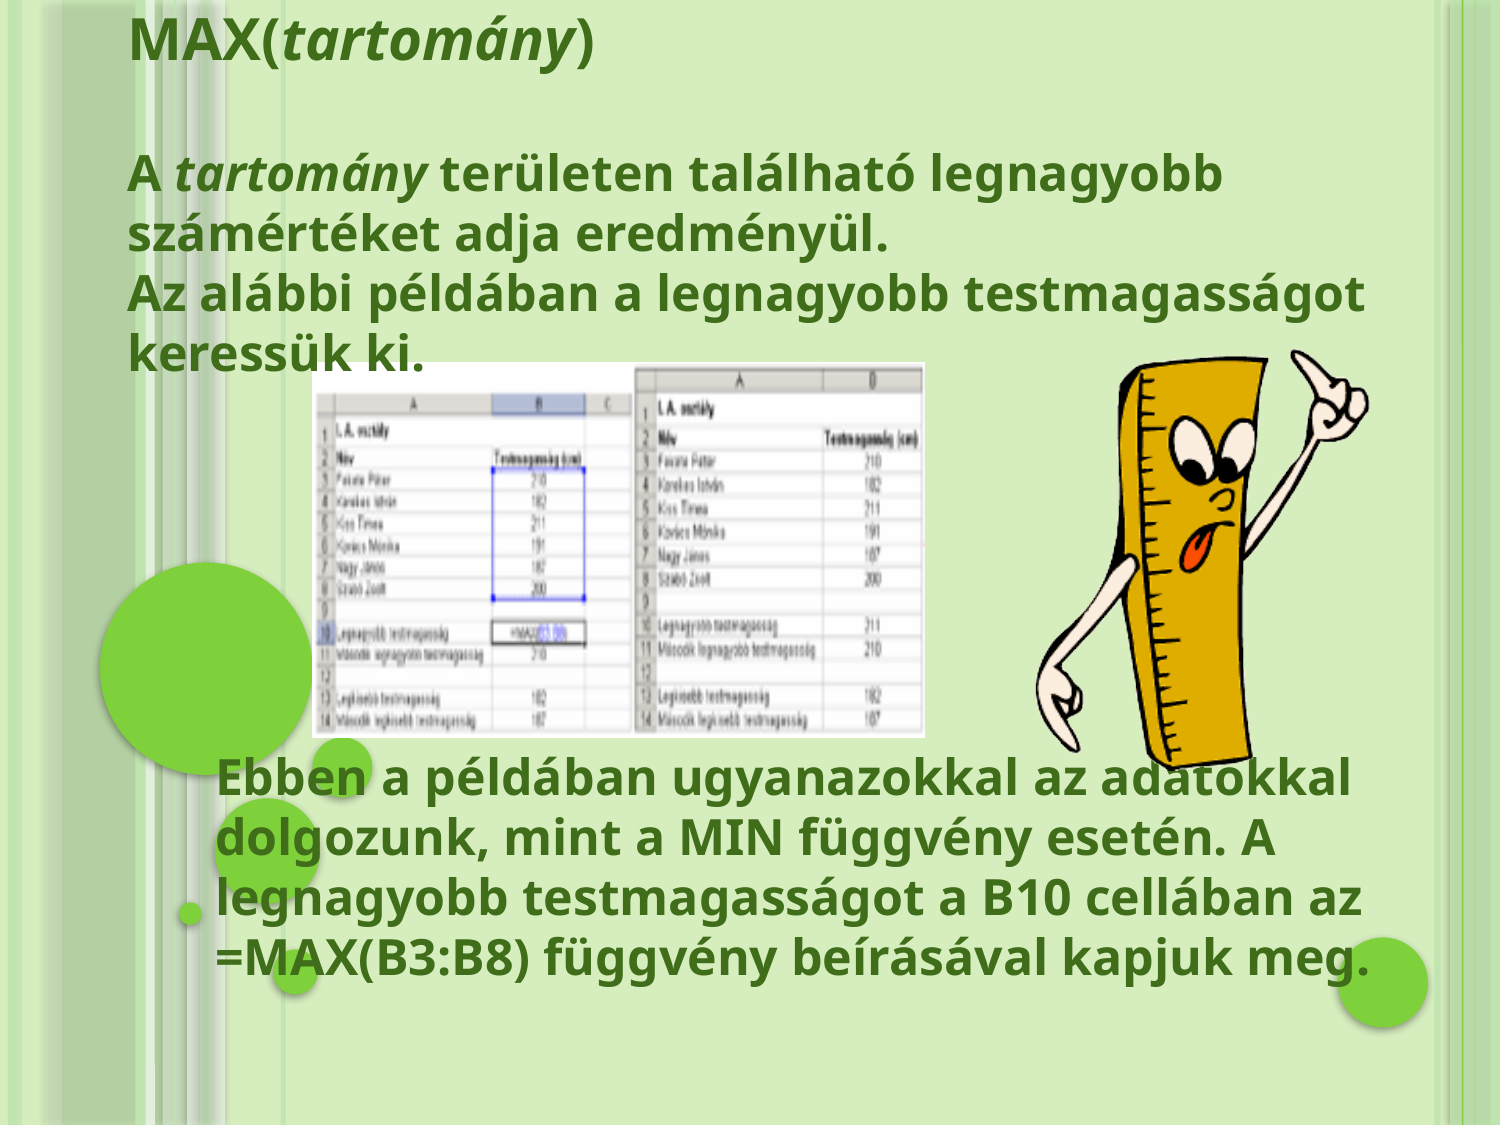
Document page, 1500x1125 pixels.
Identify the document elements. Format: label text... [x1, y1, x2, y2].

text_box Ebben a példában ugyanazokkal az adatokkal dolgozunk, mint a MIN függvény esetén. A legnagyobb testmagasságot a B10 cellában az =MAX(B3:B8) függvény beírásával kapjuk meg. [199, 737, 1475, 993]
text_box MAX(tartomány) A tartomány területen található legnagyobb számértéket adja eredményül. Az alábbi példában a legnagyobb testmagasságot keressük ki. [112, 0, 1400, 235]
picture [1024, 349, 1373, 771]
picture [311, 361, 926, 738]
text_box MAX(tartomány) A tartomány területen található legnagyobb számértéket adja eredményül. Az alábbi példában a legnagyobb testmagasságot keressük ki. [112, 236, 1400, 435]
